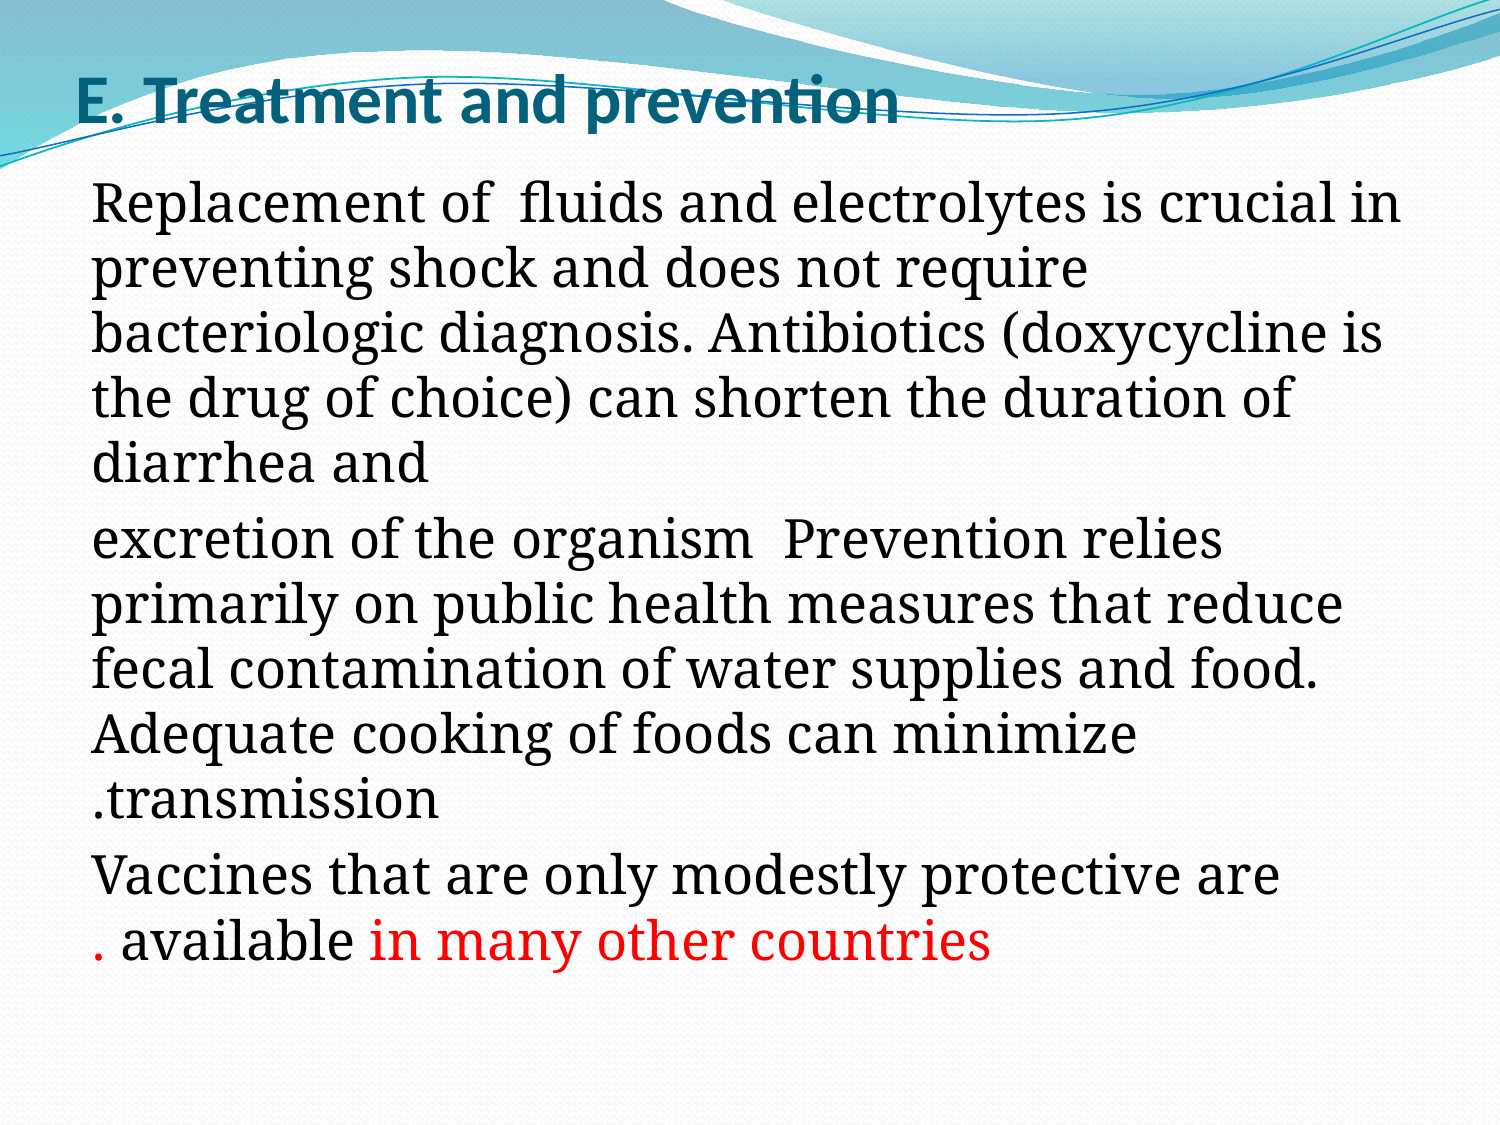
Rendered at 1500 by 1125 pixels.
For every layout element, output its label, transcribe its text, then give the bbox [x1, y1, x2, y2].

title E. Treatment and prevention [75, 45, 1425, 138]
list Replacement of fluids and electrolytes is crucial in preventing shock and does not require bacteriologic diagnosis. Antibiotics (doxycycline is the drug of choice) can shorten the duration of diarrhea and excretion of the organism Prevention relies primarily on public health measures that reduce fecal contamination of water supplies and food. Adequate cooking of foods can minimize transmission. Vaccines that are only modestly protective are available in many other countries . [76, 160, 1427, 1035]
